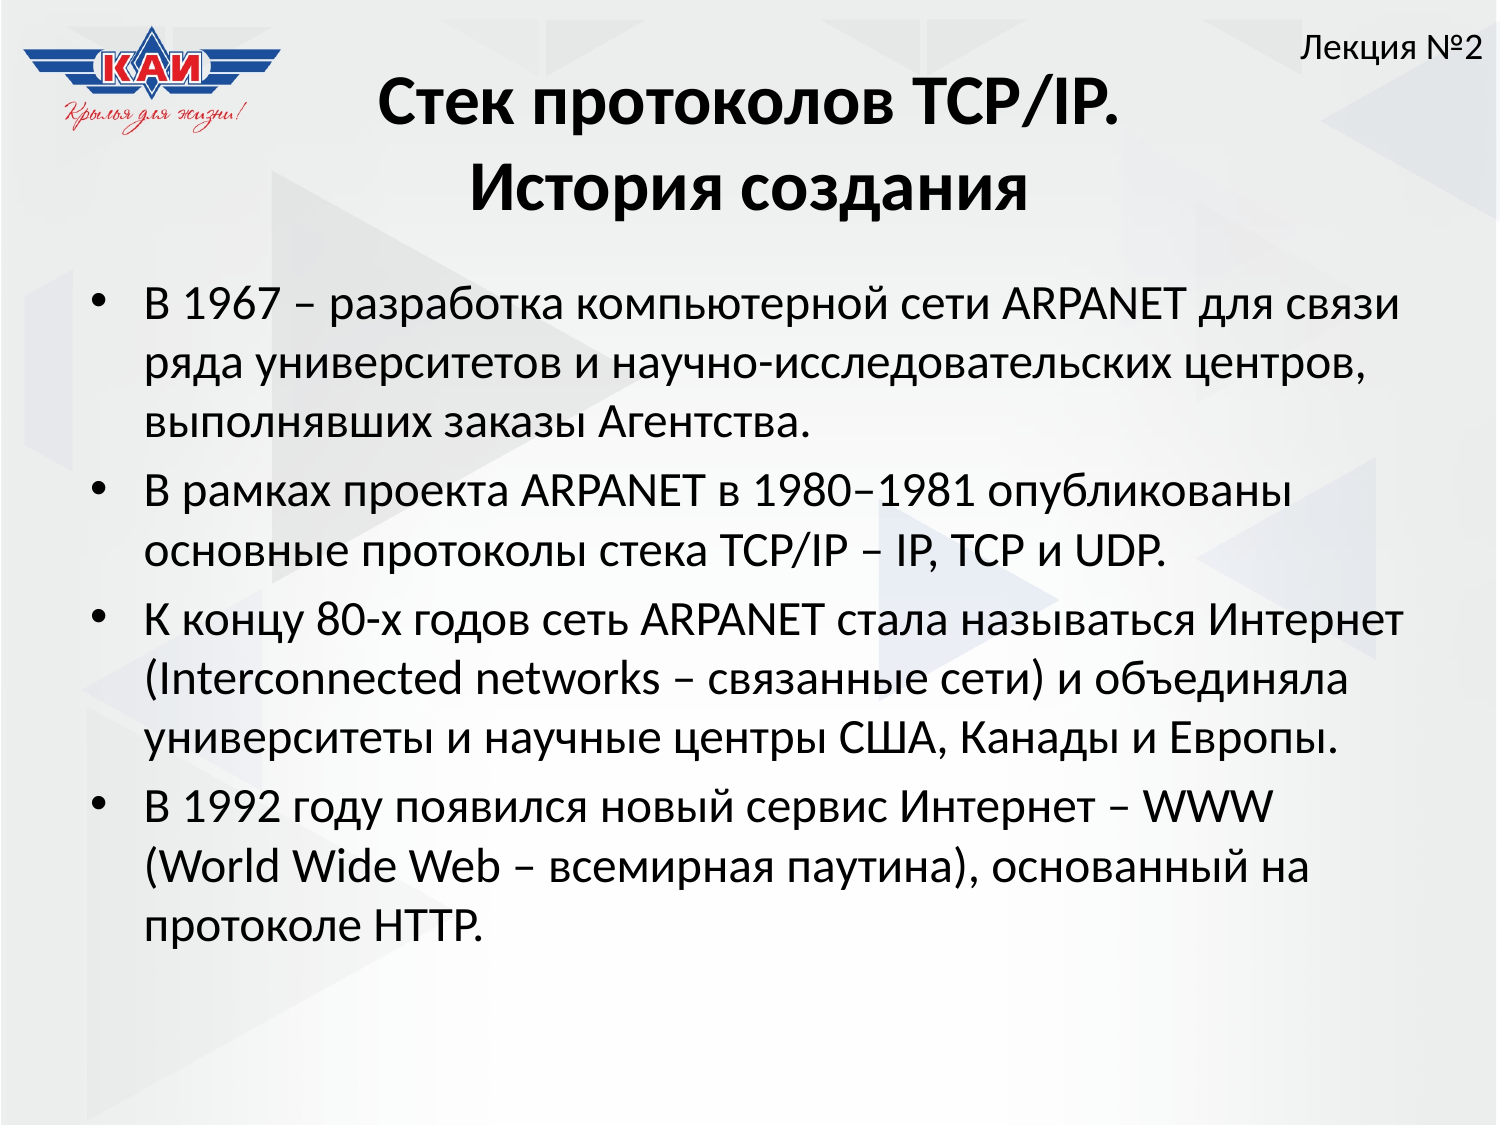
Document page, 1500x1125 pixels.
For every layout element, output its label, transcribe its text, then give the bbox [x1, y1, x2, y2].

list В 1967 – разработка компьютерной сети ARPANET для связи ряда университетов и научно-исследовательских центров, выполнявших заказы Агентства. В рамках проекта ARPANET в 1980–1981 опубликованы основные протоколы стека TCP/IP – IP, TCP и UDP. К концу 80-х годов сеть ARPANET стала называться Интернет (Interconnected networks – связанные сети) и объединяла университеты и научные центры США, Канады и Европы. В 1992 году появился новый сервис Интернет – WWW (World Wide Web – всемирная паутина), основанный на протоколе HTTP. [75, 262, 1425, 1005]
title Стек протоколов TCP/IP. История создания [75, 45, 1425, 233]
picture [0, 0, 1500, 1125]
text_box Лекция №2 [1285, 14, 1499, 75]
